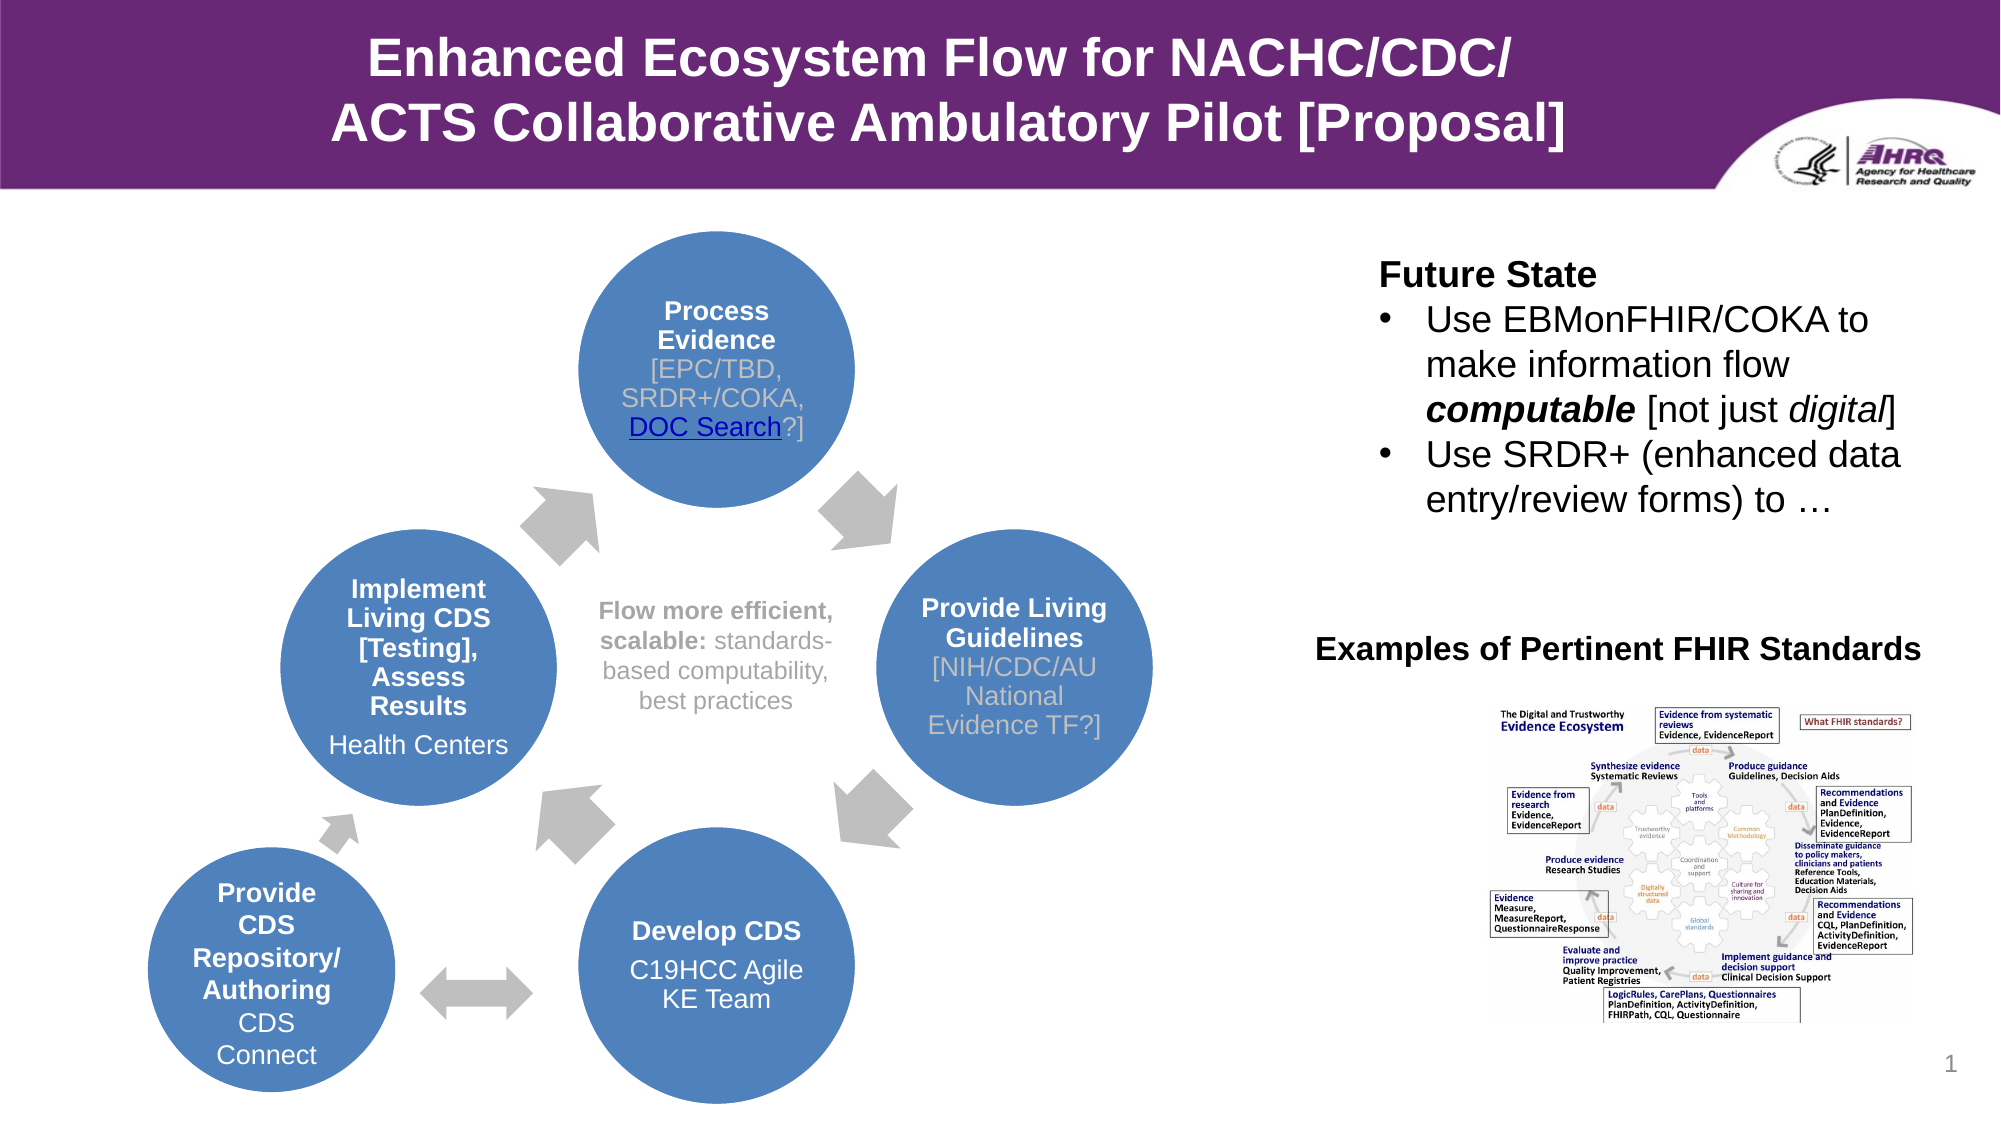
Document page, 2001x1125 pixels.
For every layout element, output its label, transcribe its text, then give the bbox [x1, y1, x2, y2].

text_box Future State Use EBMonFHIR/COKA to make information flow computable [not just digital] Use SRDR+ (enhanced data entry/review forms) to … [1364, 242, 1974, 528]
text_box Examples of Pertinent FHIR Standards [1340, 619, 1938, 675]
title Enhanced Ecosystem Flow for NACHC/CDC/ ACTS Collaborative Ambulatory Pilot [Proposal] [249, 24, 1648, 151]
picture [0, 0, 2001, 1125]
slide_number 1 [1853, 1019, 1974, 1106]
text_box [98, 228, 1335, 1107]
